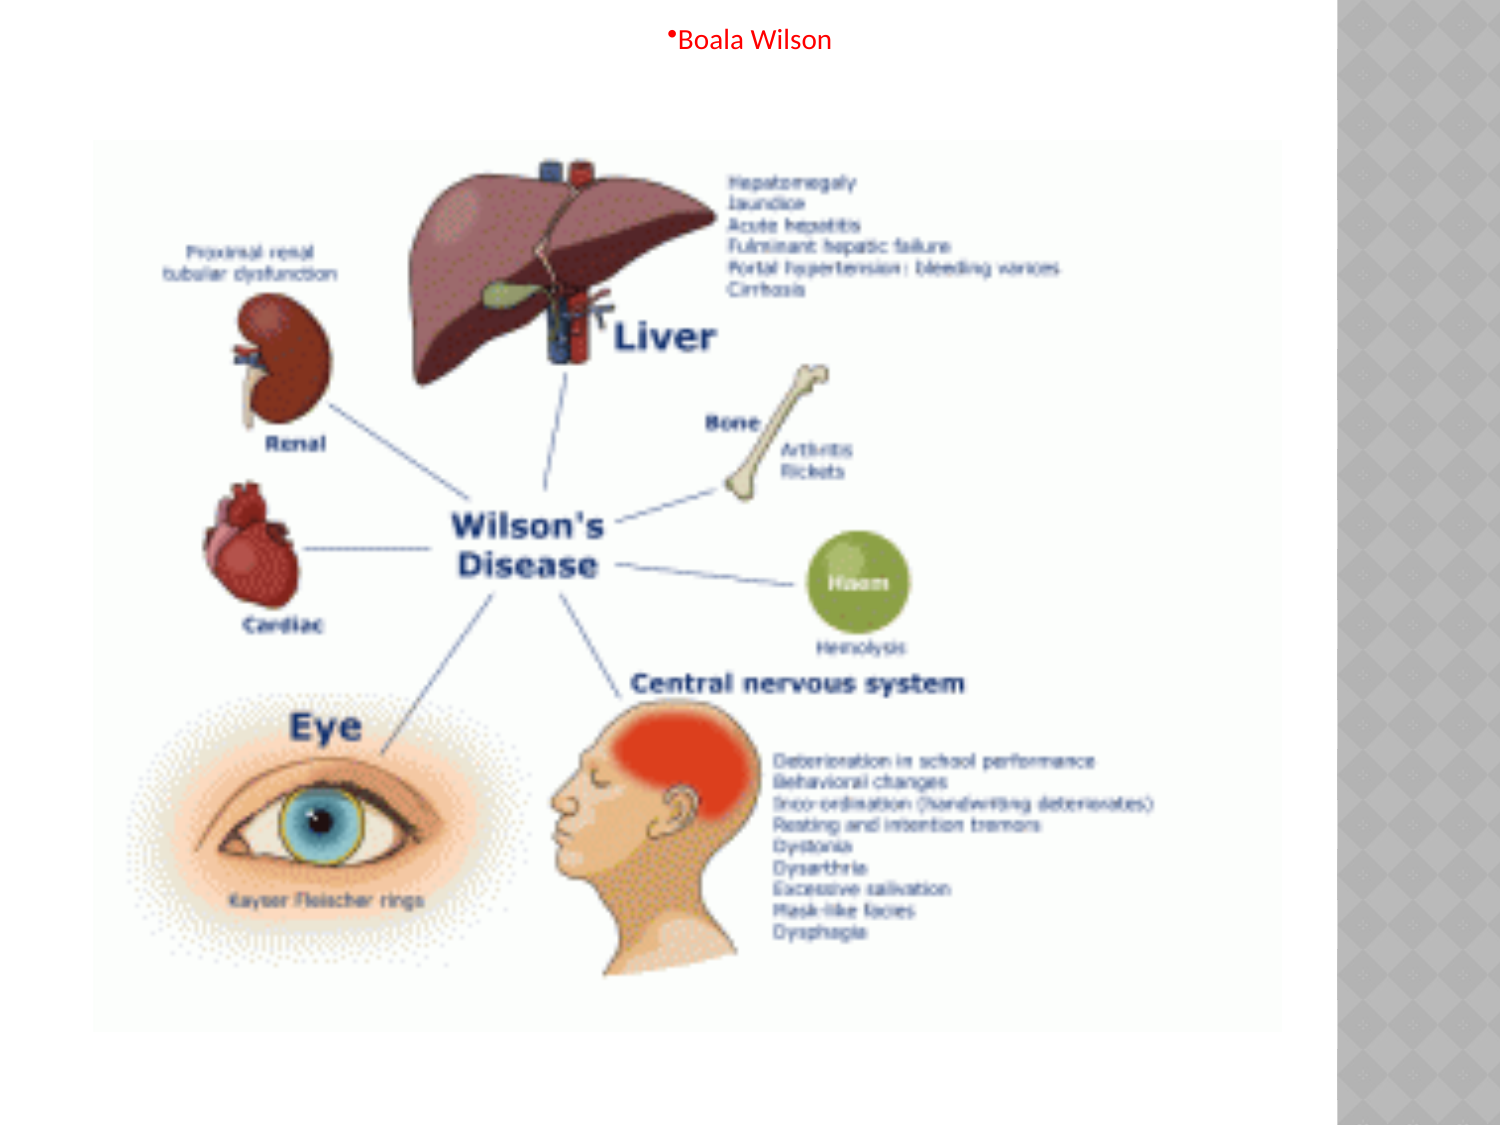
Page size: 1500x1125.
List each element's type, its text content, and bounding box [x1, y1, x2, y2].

text_box Boala Wilson [652, 12, 848, 63]
picture [93, 140, 1282, 1032]
